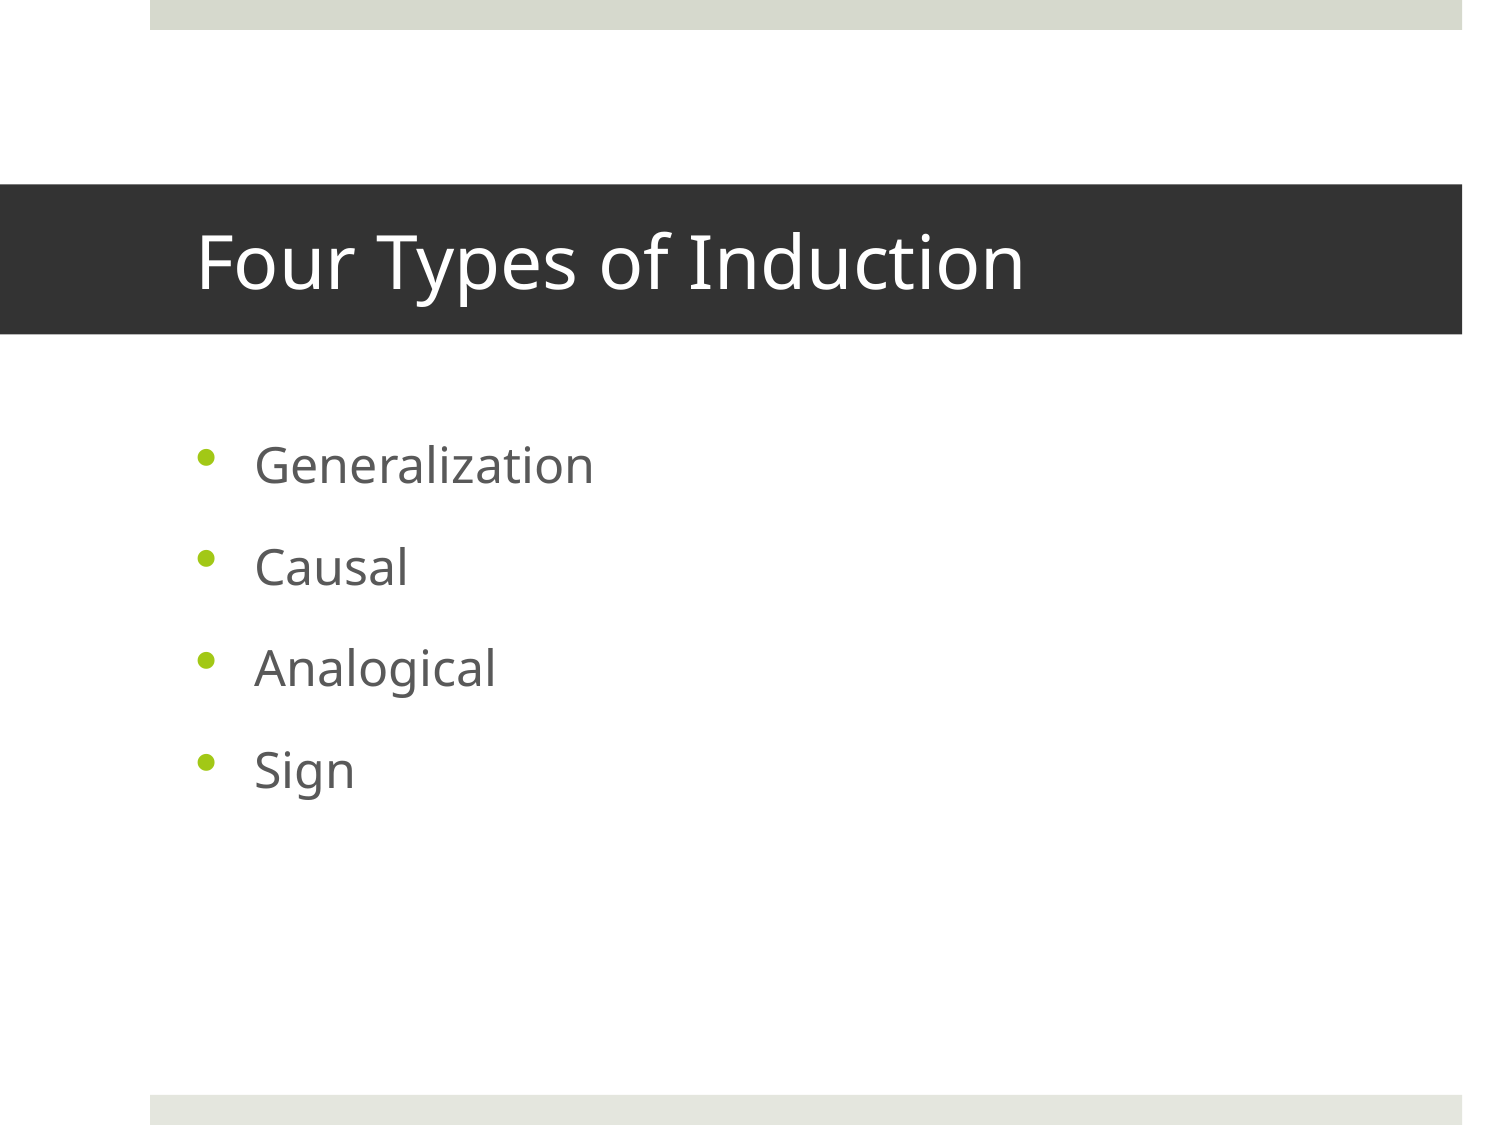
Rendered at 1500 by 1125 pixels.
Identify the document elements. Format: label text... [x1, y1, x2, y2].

list Generalization Causal Analogical Sign [182, 425, 1432, 1028]
title Four Types of Induction [0, 184, 1463, 335]
